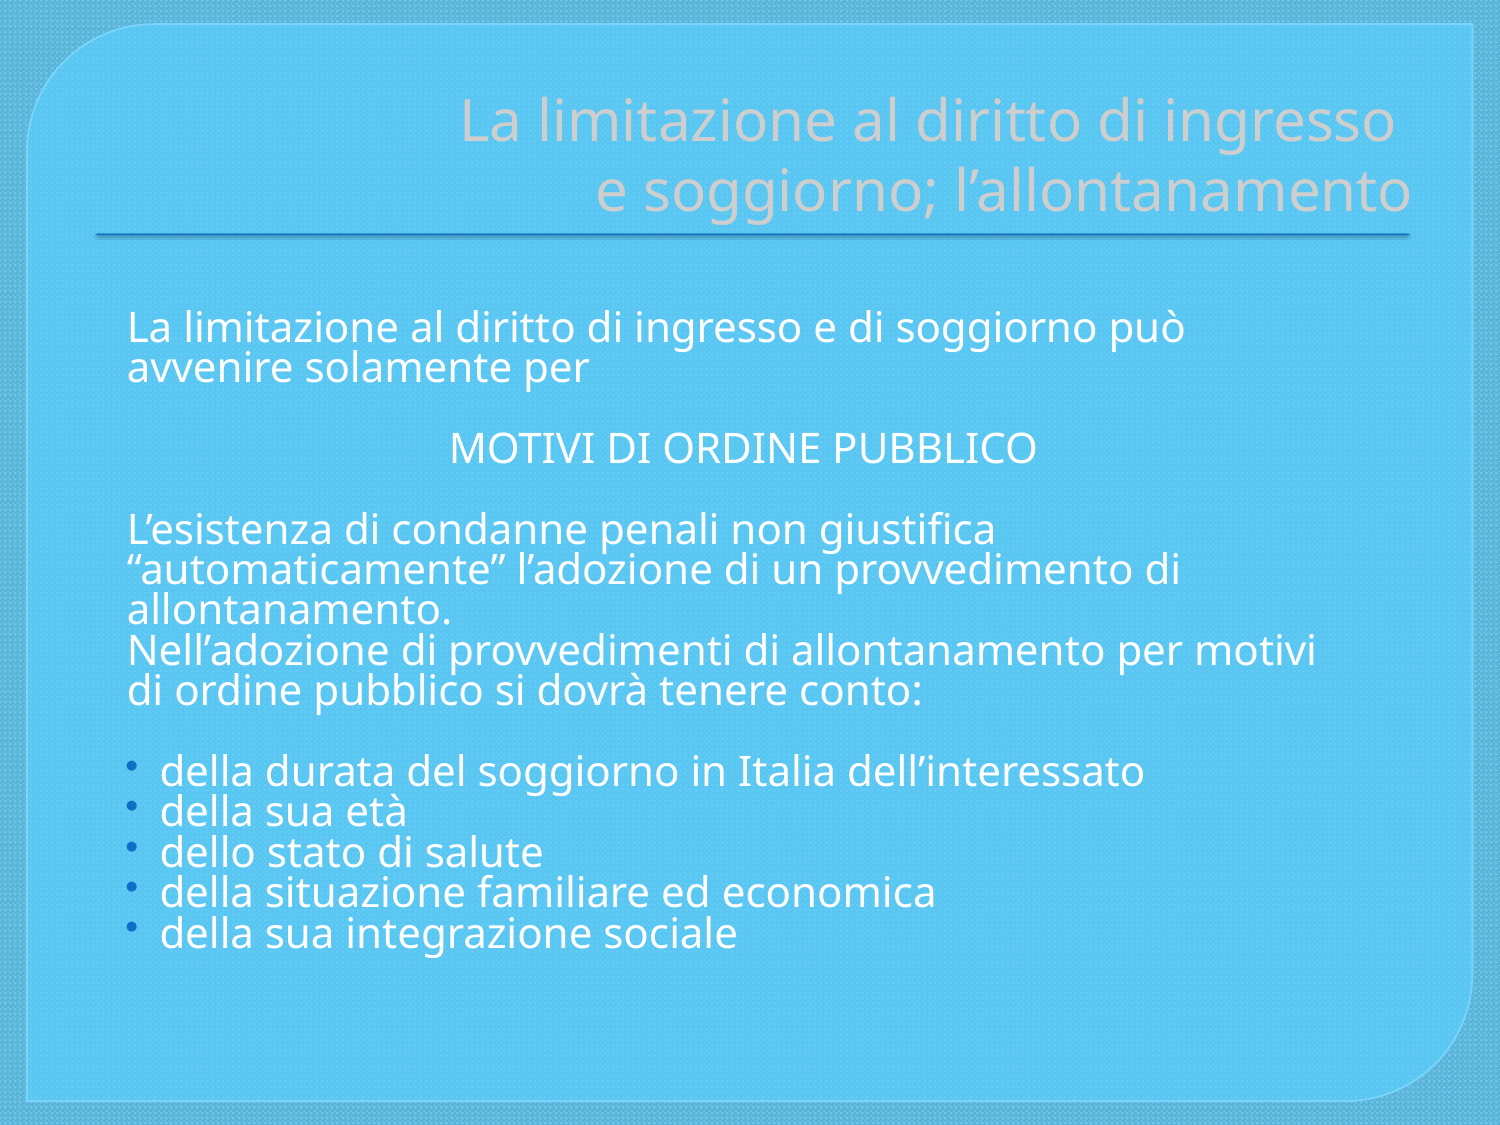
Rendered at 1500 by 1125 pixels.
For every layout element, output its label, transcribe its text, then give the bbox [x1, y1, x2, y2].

title La limitazione al diritto di ingresso e soggiorno; l’allontanamento [77, 43, 1428, 231]
text_box La limitazione al diritto di ingresso e di soggiorno può avvenire solamente per MOTIVI DI ORDINE PUBBLICO L’esistenza di condanne penali non giustifica “automaticamente” l’adozione di un provvedimento di allontanamento. Nell’adozione di provvedimenti di allontanamento per motivi di ordine pubblico si dovrà tenere conto: della durata del soggiorno in Italia dell’interessato della sua età dello stato di salute della situazione familiare ed economica della sua integrazione sociale [112, 302, 1375, 965]
